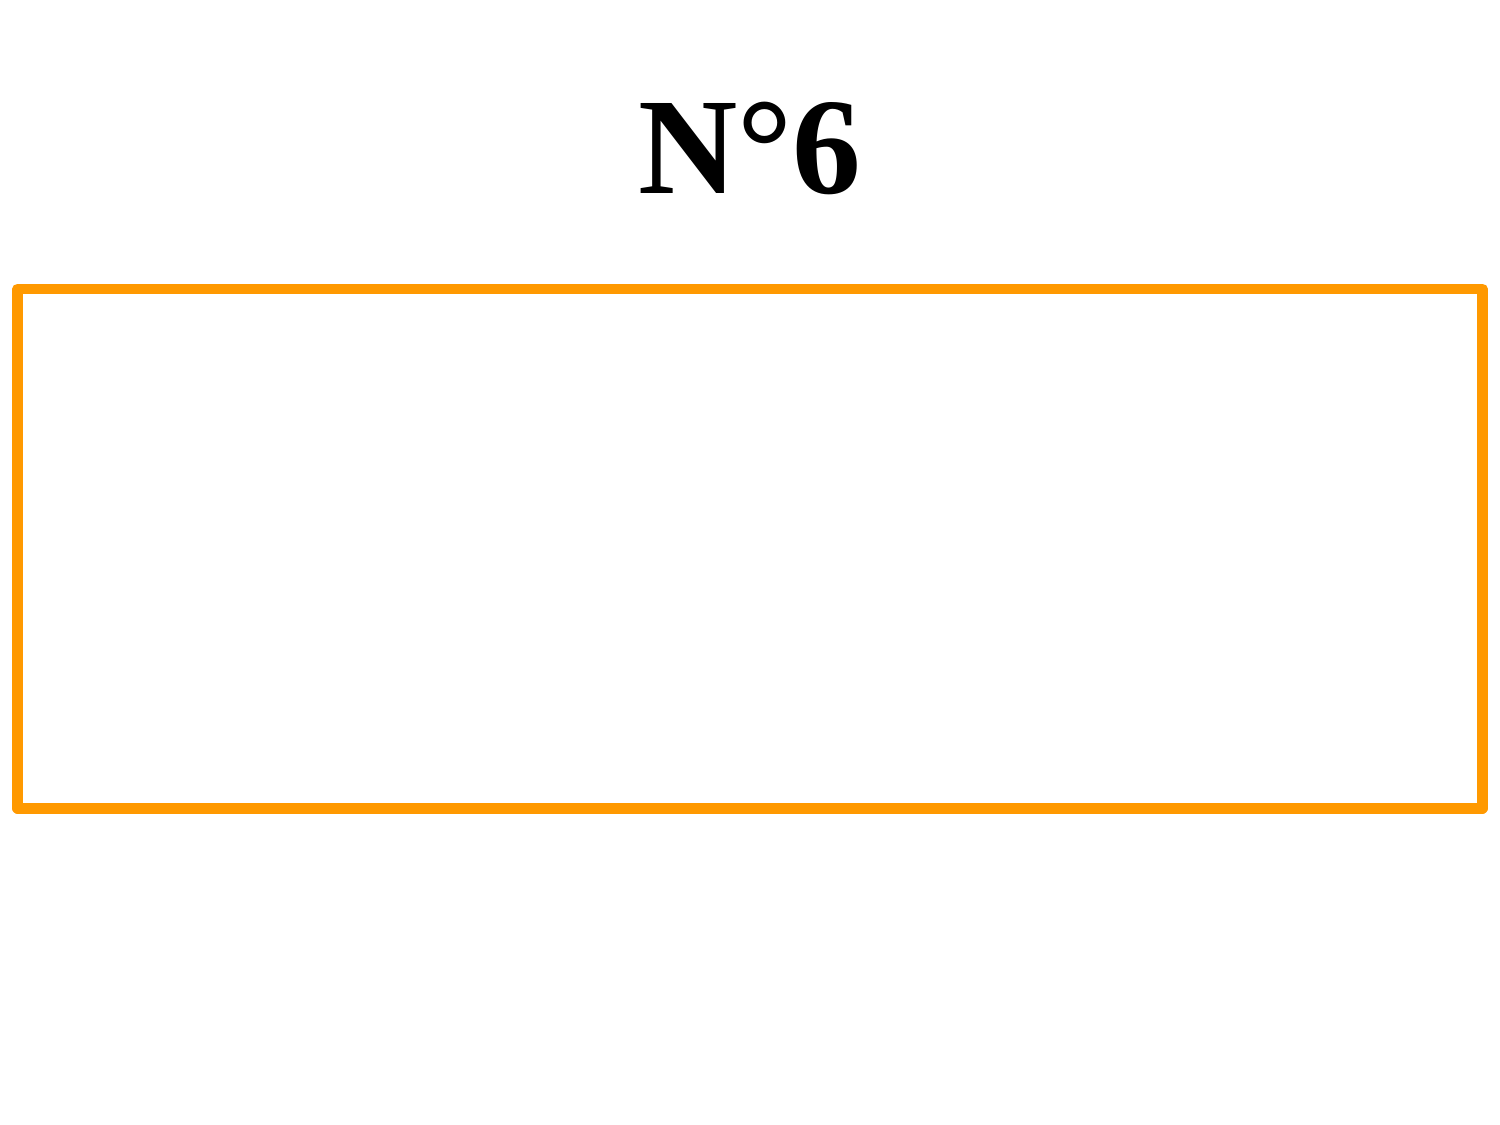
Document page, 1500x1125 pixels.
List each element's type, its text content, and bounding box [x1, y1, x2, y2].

title N°6 [0, 45, 1500, 233]
